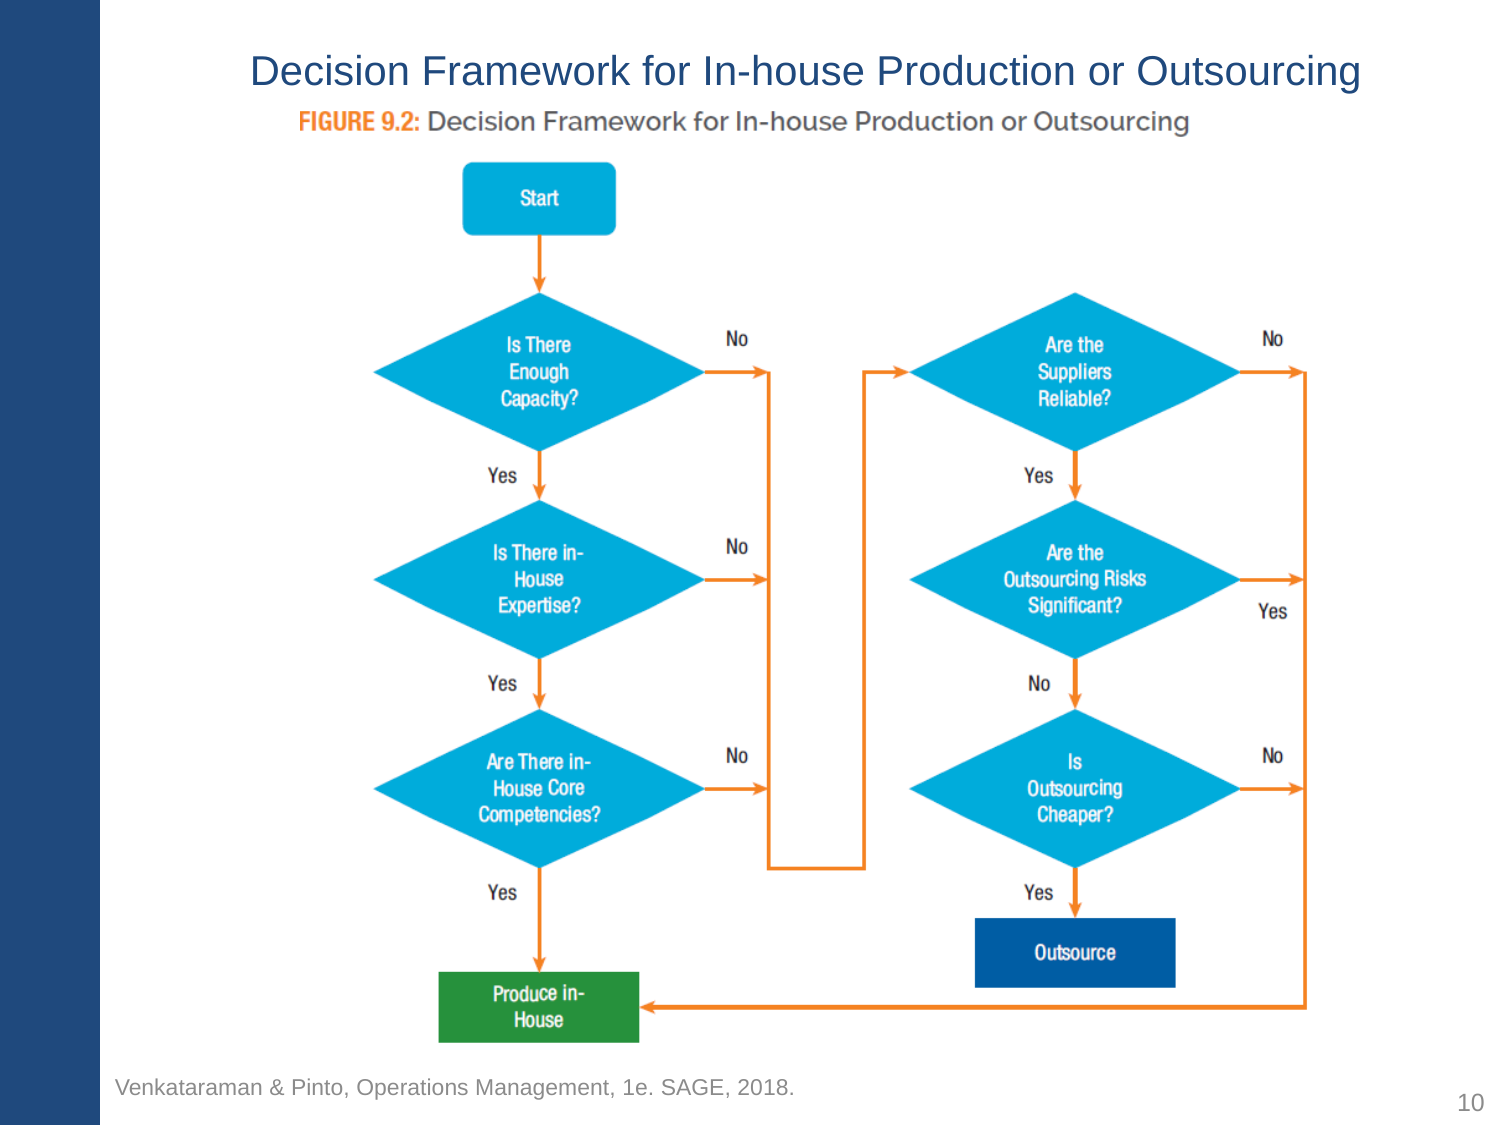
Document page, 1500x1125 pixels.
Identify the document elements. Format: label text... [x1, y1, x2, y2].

footer Venkataraman & Pinto, Operations Management, 1e. SAGE, 2018. [99, 1065, 925, 1125]
title Decision Framework for In-house Production or Outsourcing [174, 12, 1438, 125]
slide_number 10 [1425, 1074, 1500, 1125]
picture [299, 99, 1338, 1061]
